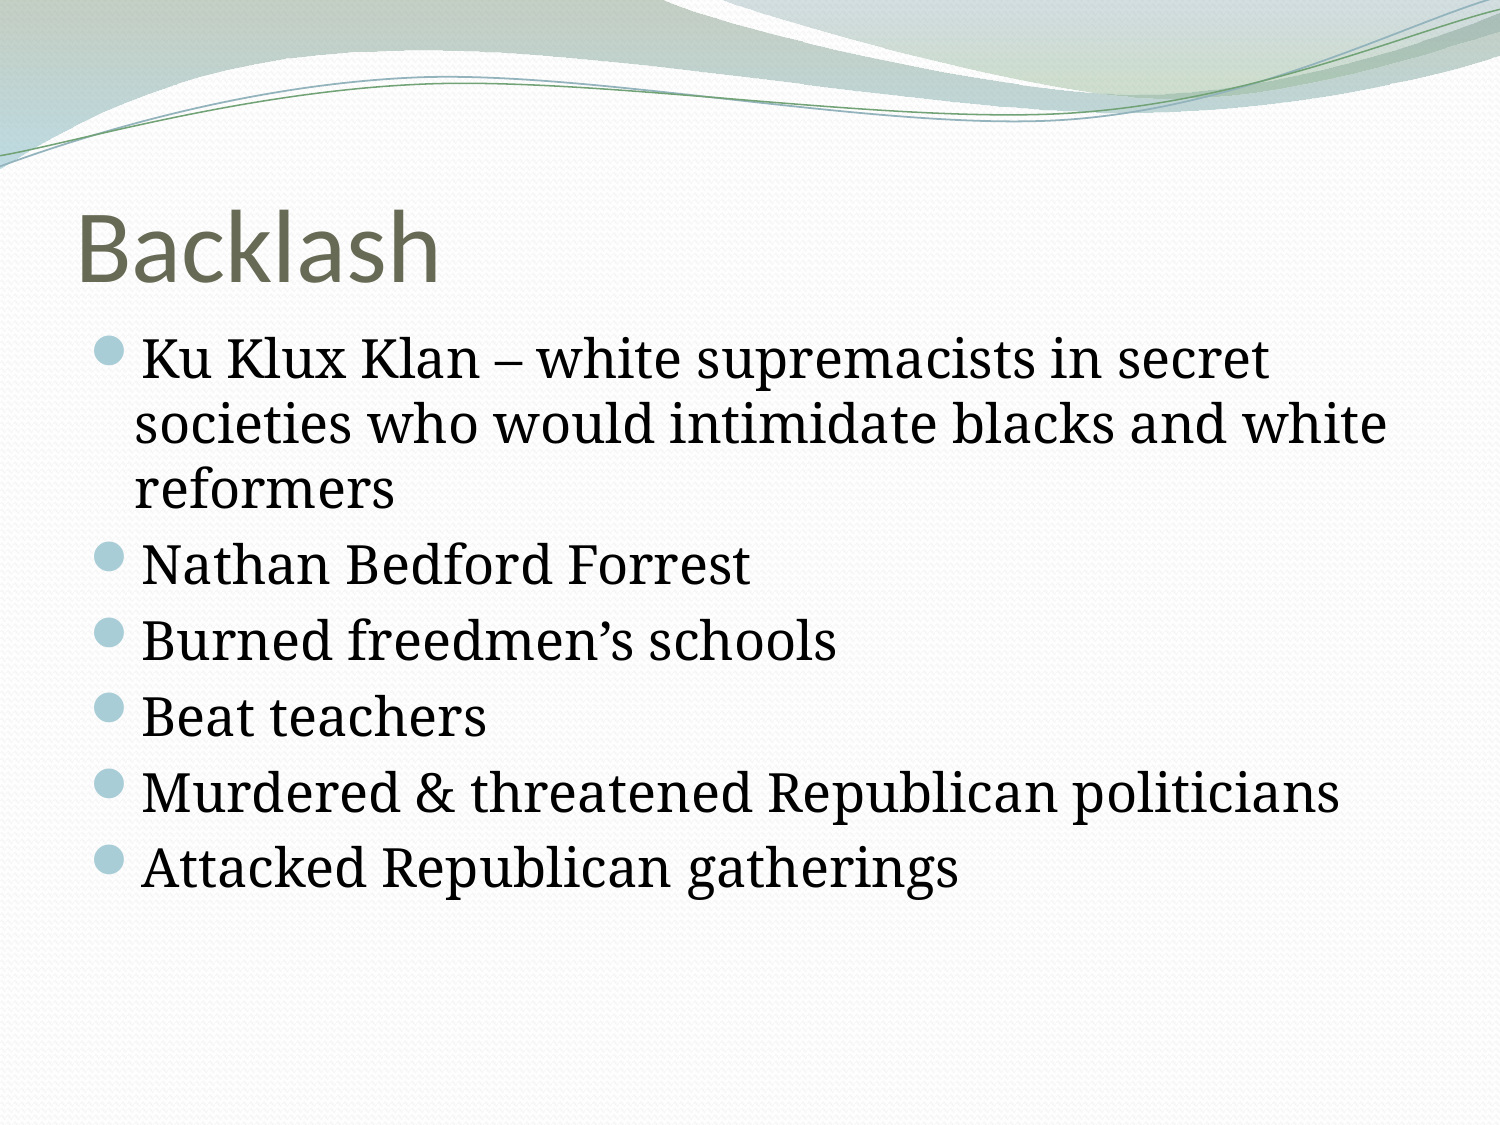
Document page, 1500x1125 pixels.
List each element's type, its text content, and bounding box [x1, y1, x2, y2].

list Ku Klux Klan – white supremacists in secret societies who would intimidate blacks and white reformers Nathan Bedford Forrest Burned freedmen’s schools Beat teachers Murdered & threatened Republican politicians Attacked Republican gatherings [75, 317, 1425, 1038]
title Backlash [75, 115, 1425, 303]
